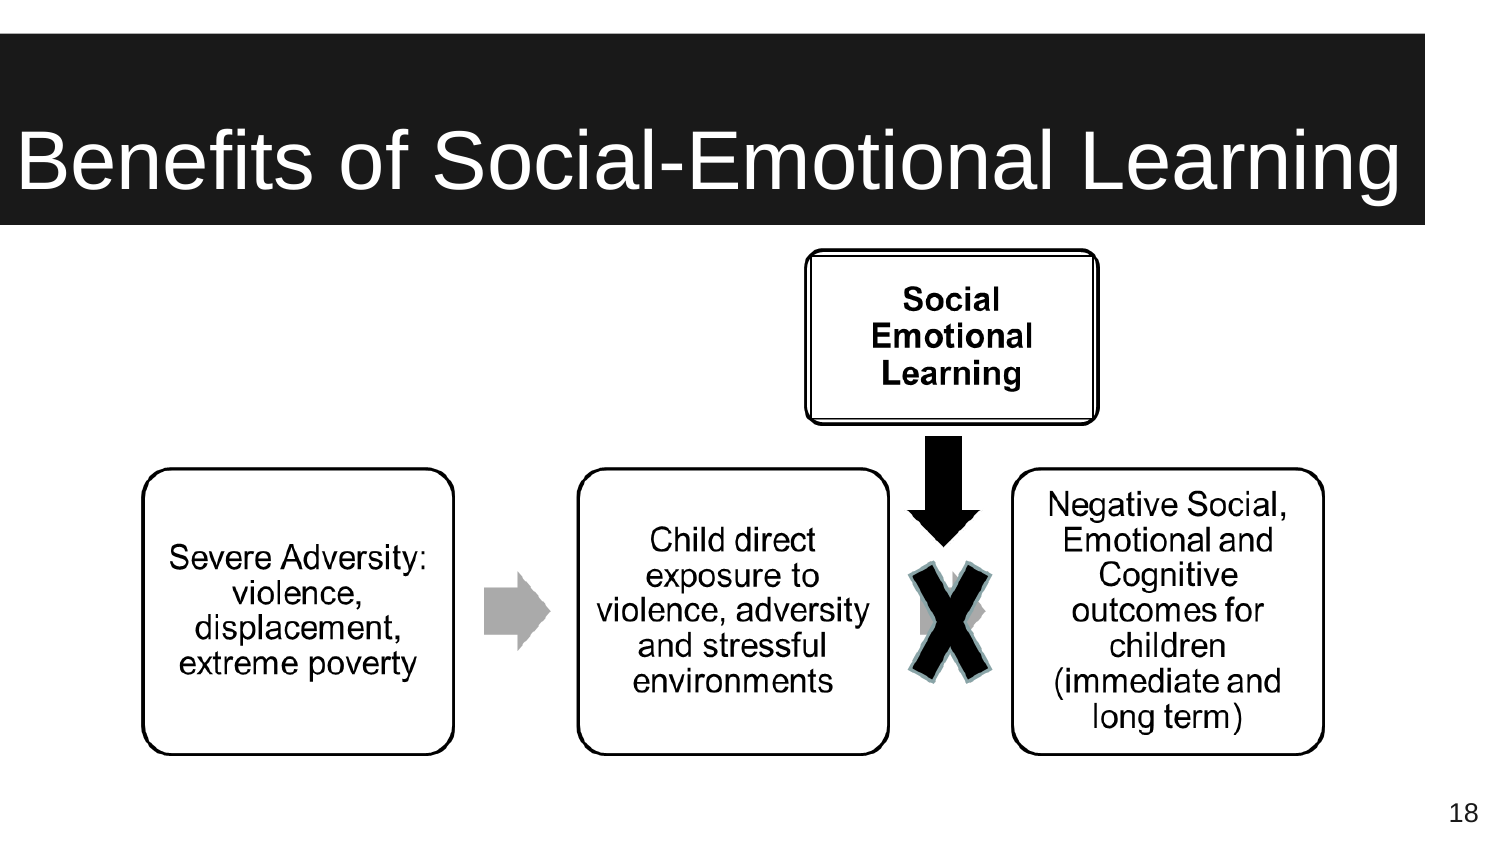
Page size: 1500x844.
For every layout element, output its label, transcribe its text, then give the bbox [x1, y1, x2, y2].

slide_number 18 [1403, 779, 1494, 844]
picture [141, 248, 1325, 844]
title Benefits of Social-Emotional Learning [0, 33, 1425, 221]
